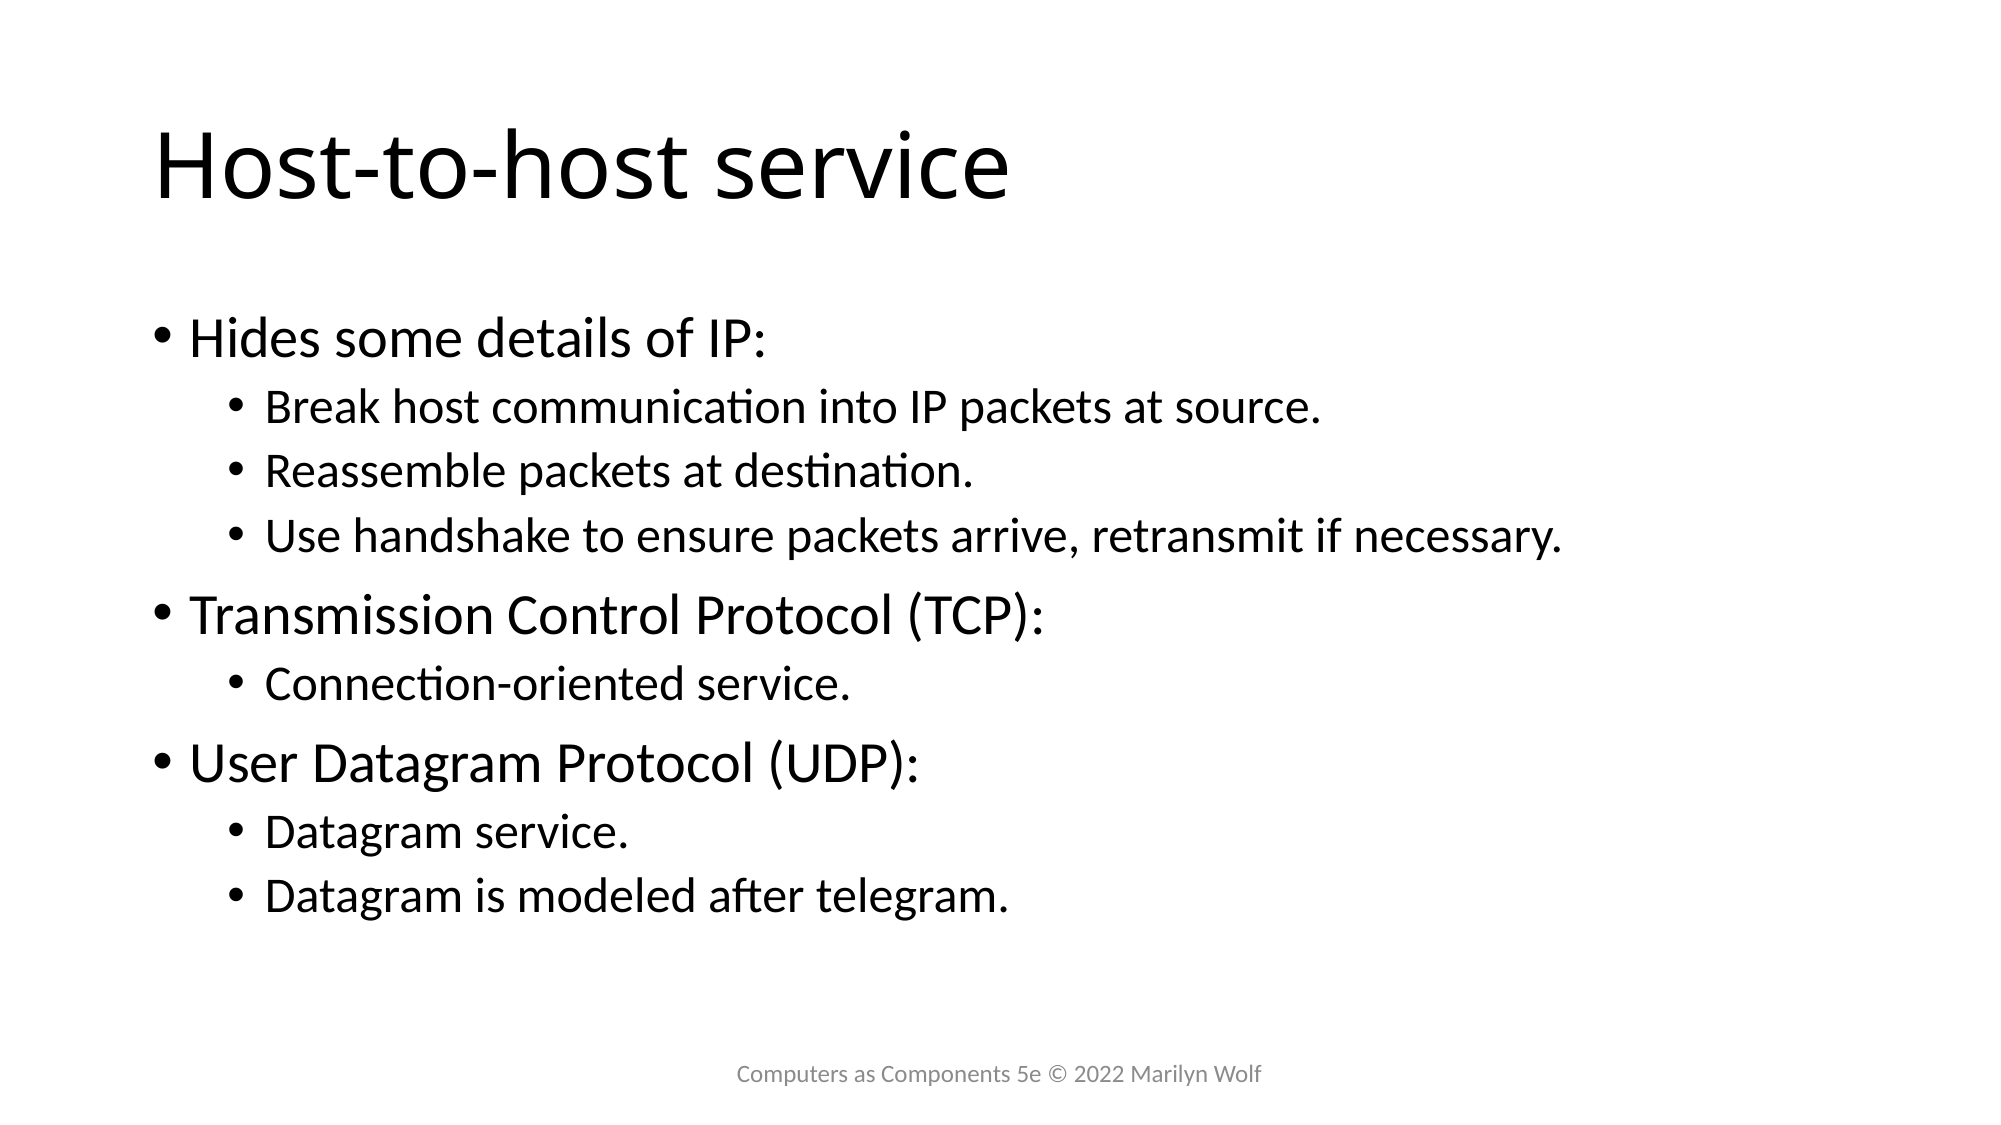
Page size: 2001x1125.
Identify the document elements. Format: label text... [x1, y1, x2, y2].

title Host-to-host service [137, 59, 1863, 278]
list Hides some details of IP: Break host communication into IP packets at source. Reassemble packets at destination. Use handshake to ensure packets arrive, retransmit if necessary. Transmission Control Protocol (TCP): Connection-oriented service. User Datagram Protocol (UDP): Datagram service. Datagram is modeled after telegram. [137, 299, 1863, 1014]
footer Computers as Components 5e © 2022 Marilyn Wolf [662, 1042, 1338, 1103]
